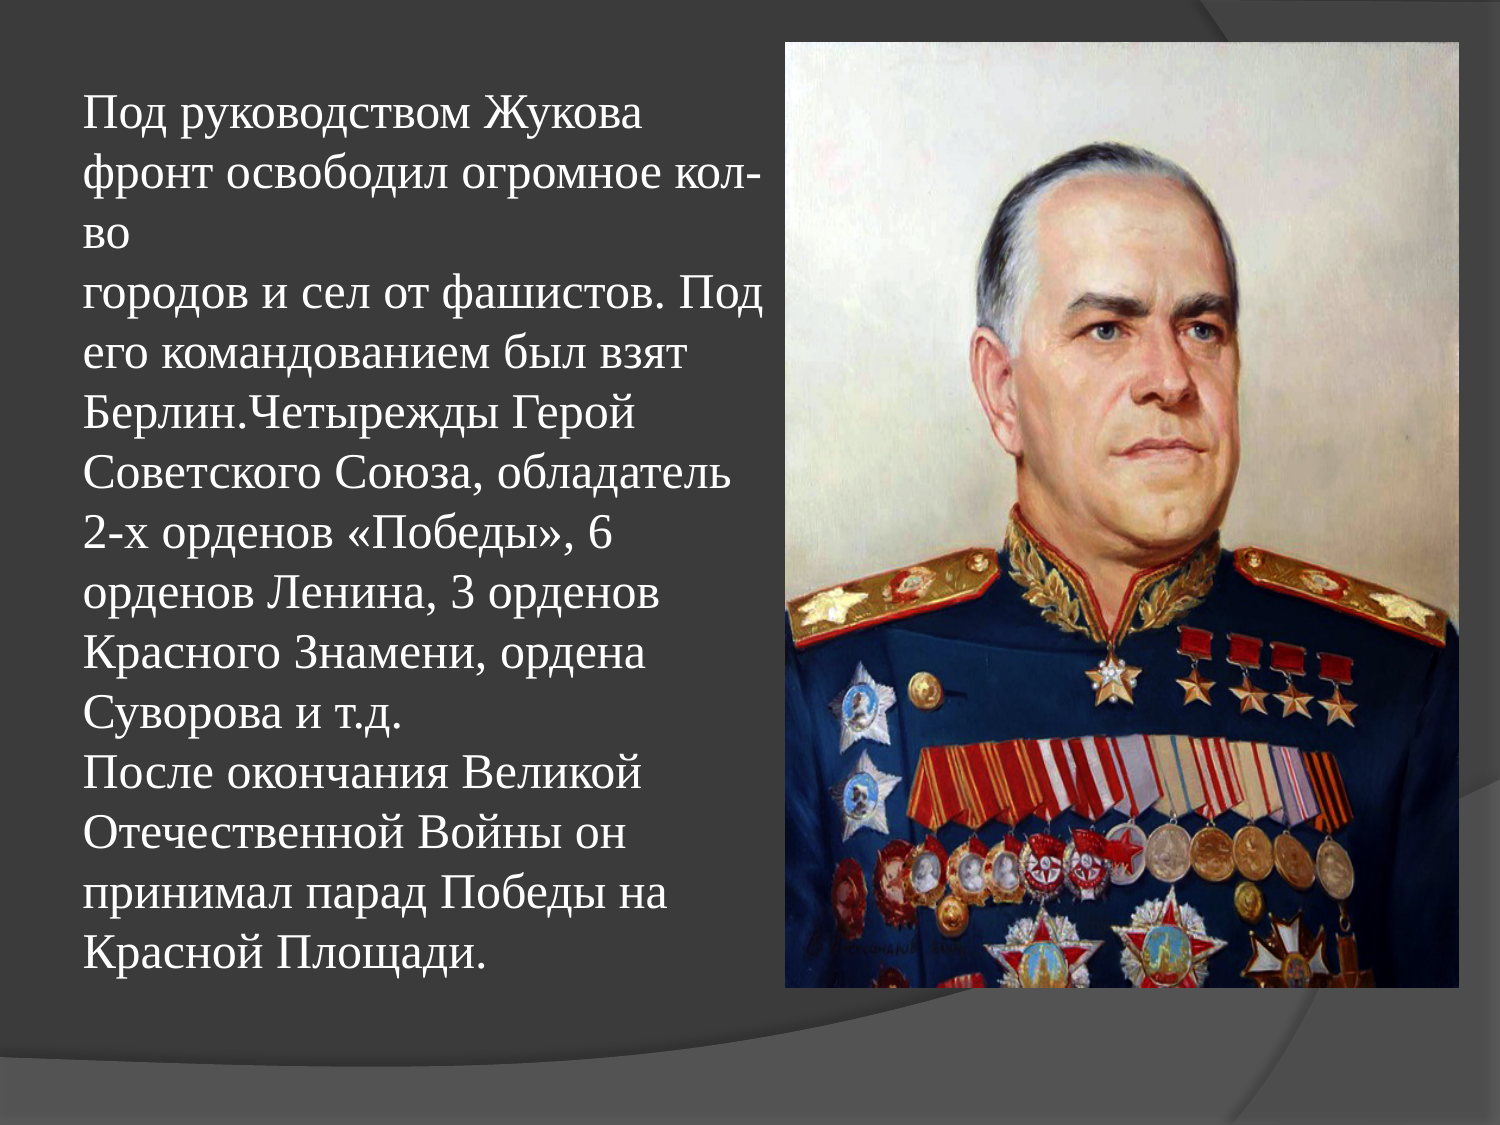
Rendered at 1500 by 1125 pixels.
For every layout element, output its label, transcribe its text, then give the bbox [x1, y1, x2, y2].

title Под руководством Жукова фронт освободил огромное кол-во городов и сел от фашистов. Под его командованием был взят Берлин.Четырежды Герой Советского Союза, обладатель 2-х орденов «Победы», 6 орденов Ленина, 3 орденов Красного Знамени, ордена Суворова и т.д. После окончания Великой Отечественной Войны он принимал парад Победы на Красной Площади. [75, 45, 786, 1012]
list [785, 42, 1460, 988]
